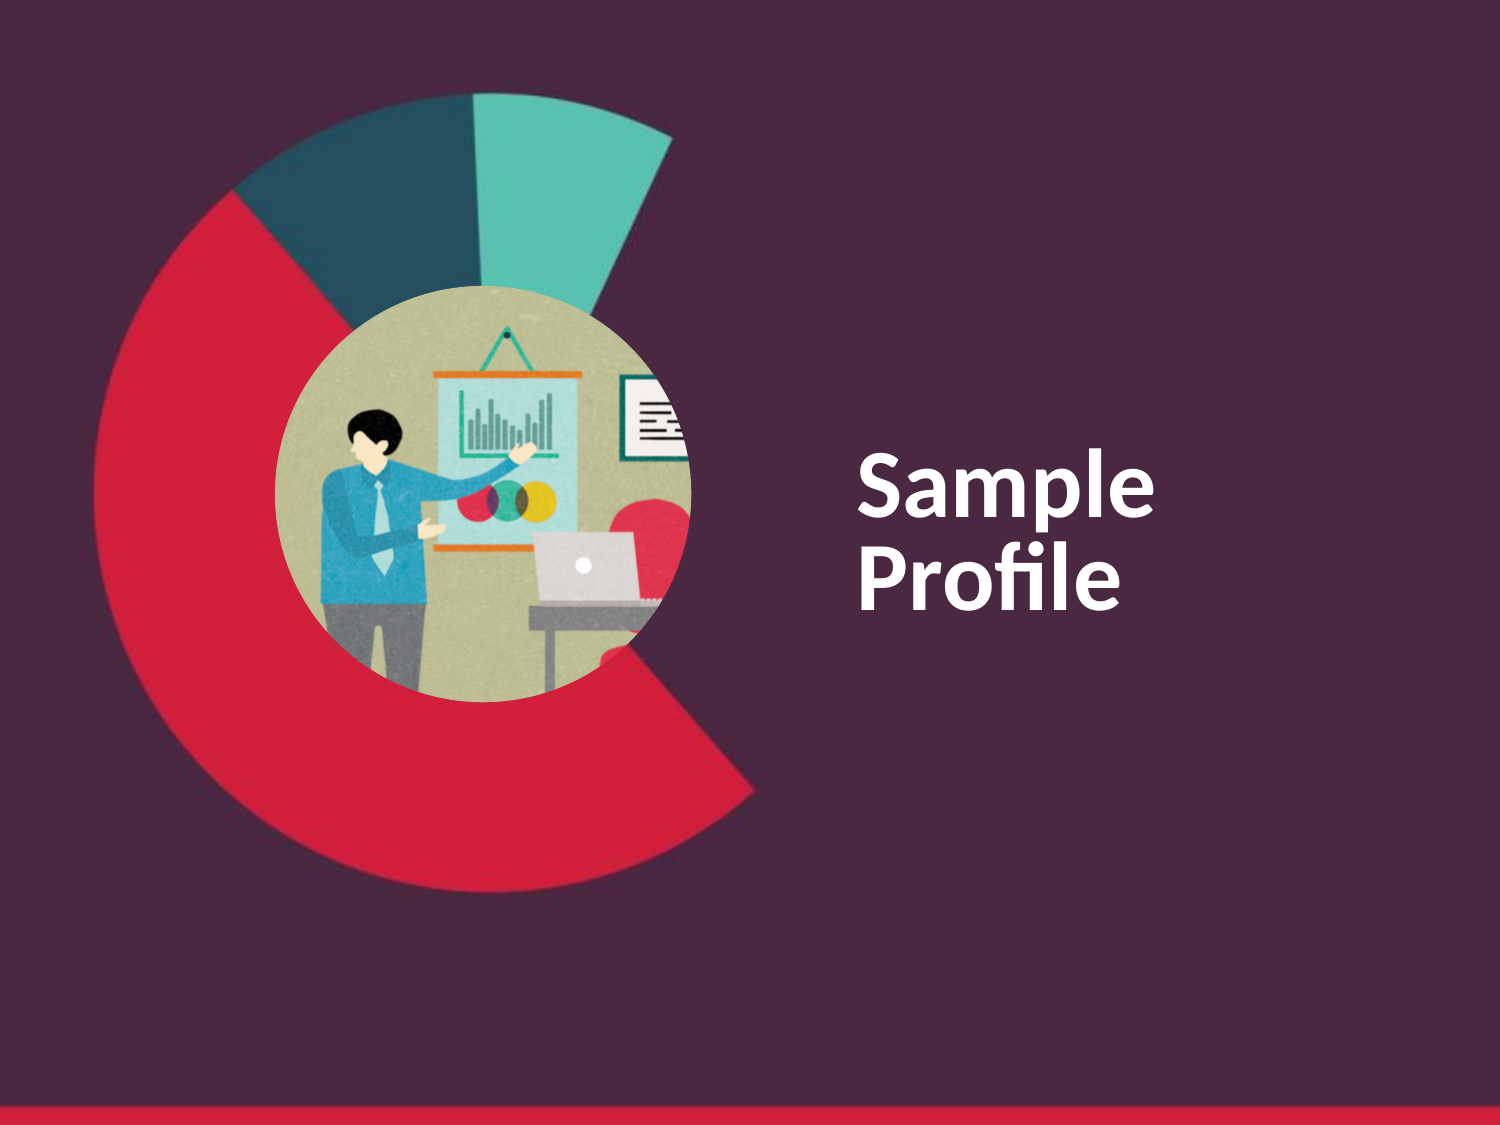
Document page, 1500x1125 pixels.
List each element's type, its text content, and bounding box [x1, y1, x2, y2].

title Sample Profile [856, 442, 1402, 631]
picture [0, 0, 1500, 1125]
